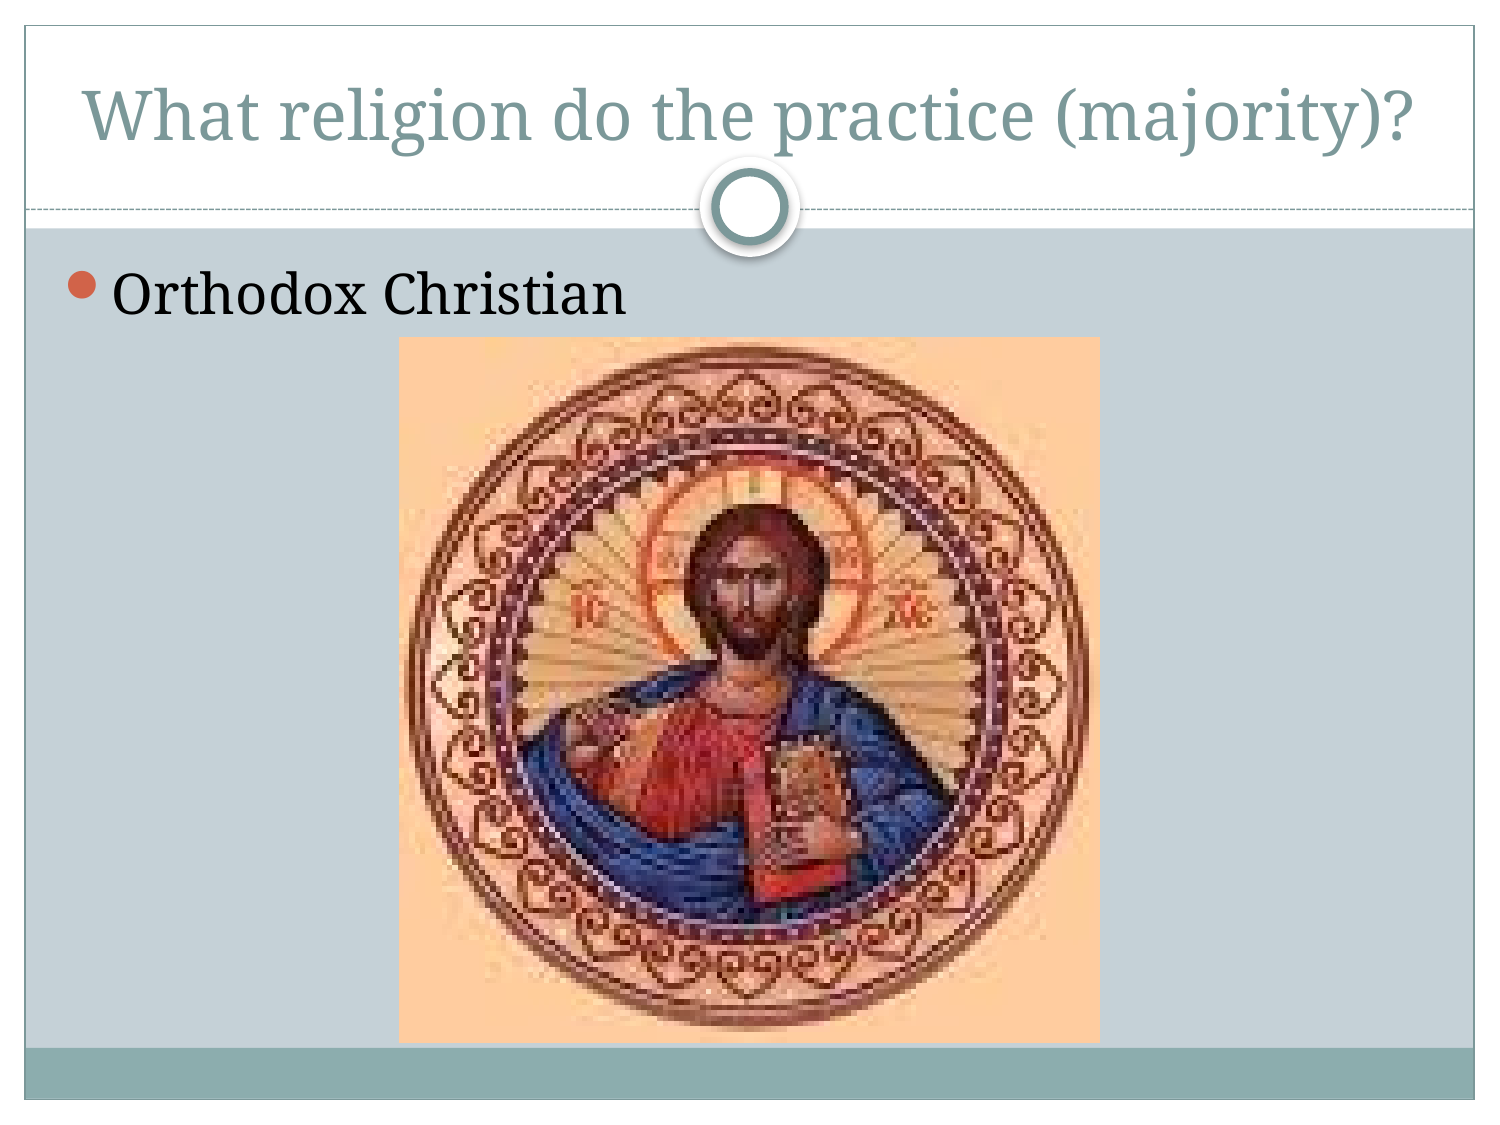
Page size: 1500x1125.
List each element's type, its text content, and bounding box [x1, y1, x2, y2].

title What religion do the practice (majority)? [49, 37, 1450, 162]
list Orthodox Christian [49, 250, 1445, 1001]
picture [399, 337, 1101, 1044]
